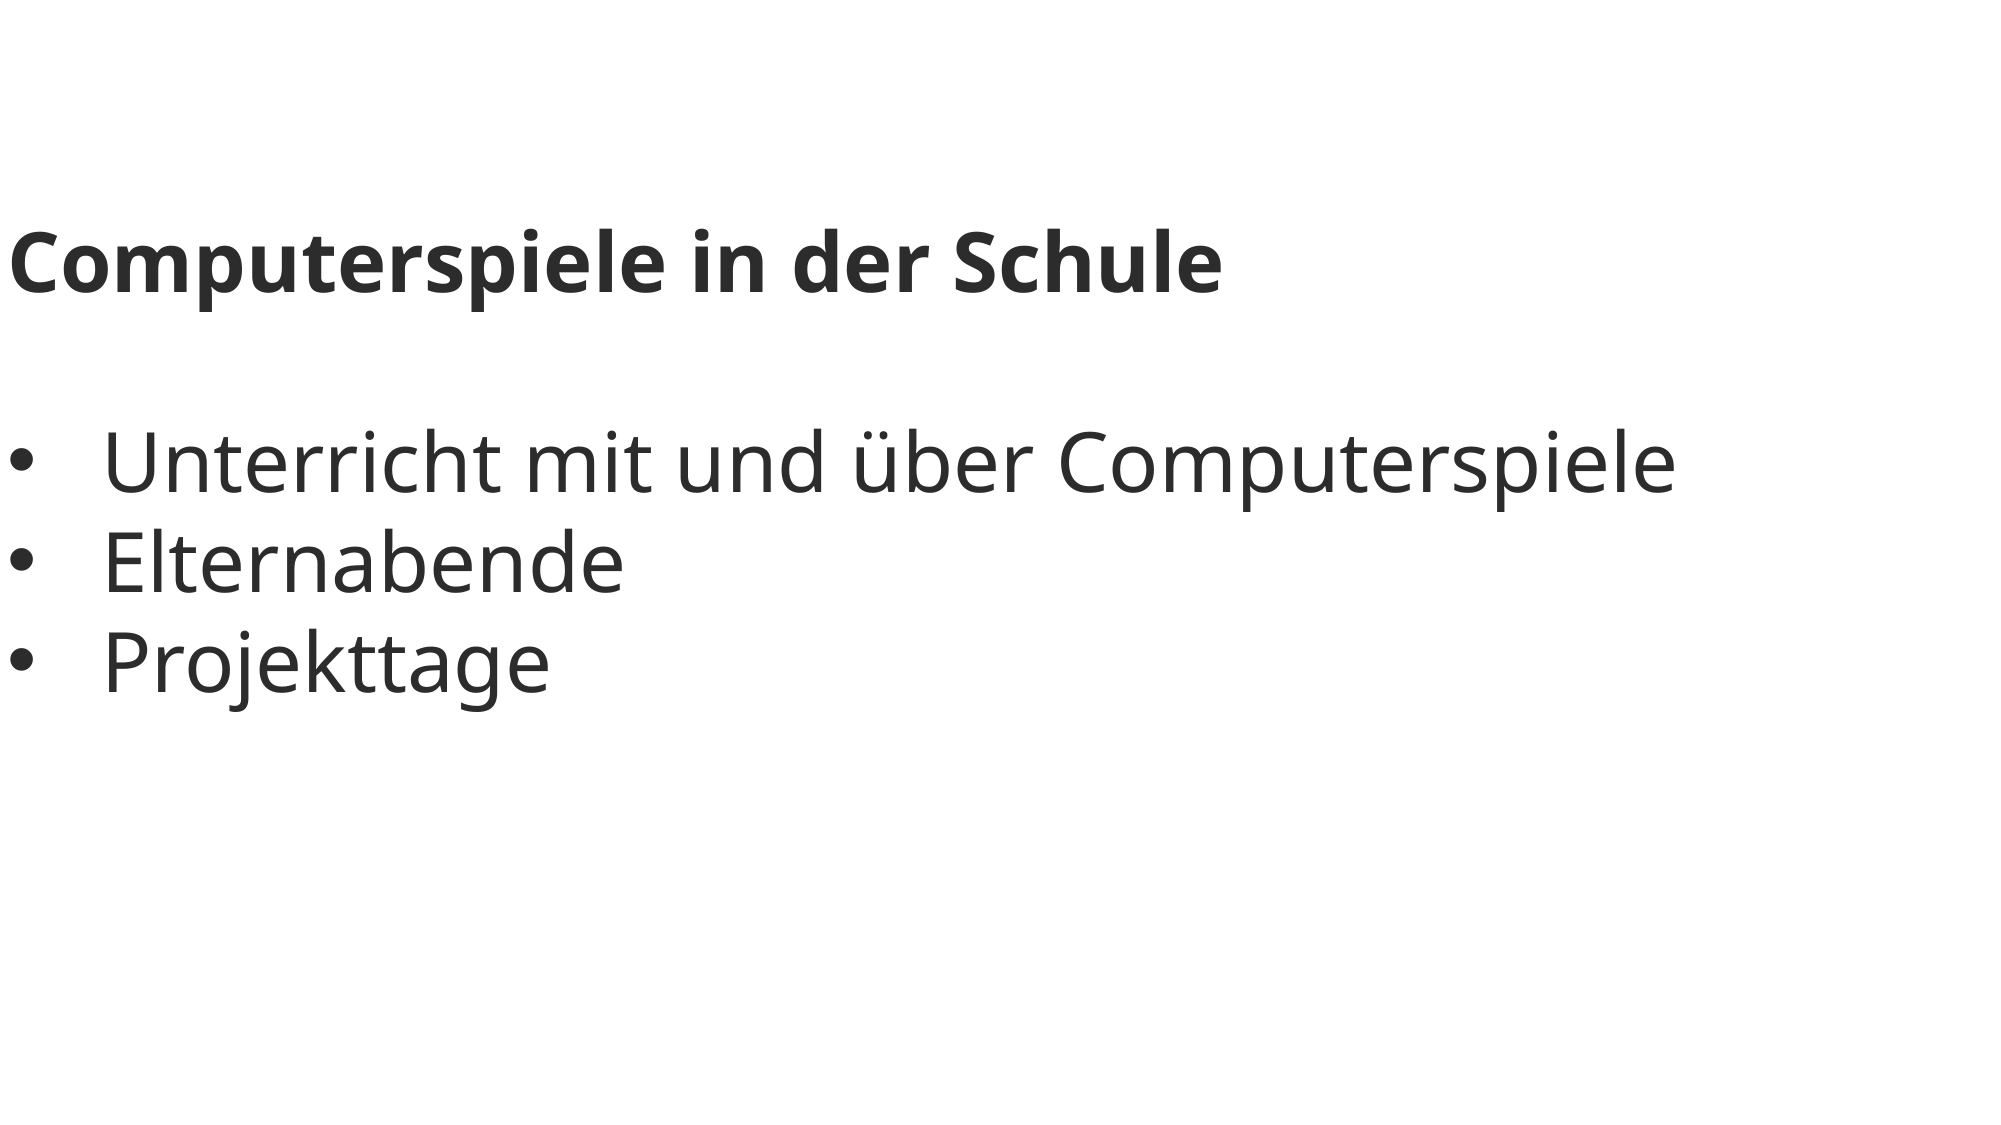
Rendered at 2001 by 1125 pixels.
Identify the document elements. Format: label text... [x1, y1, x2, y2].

text_box Computerspiele in der Schule Unterricht mit und über Computerspiele Elternabende Projekttage [0, 201, 1696, 917]
